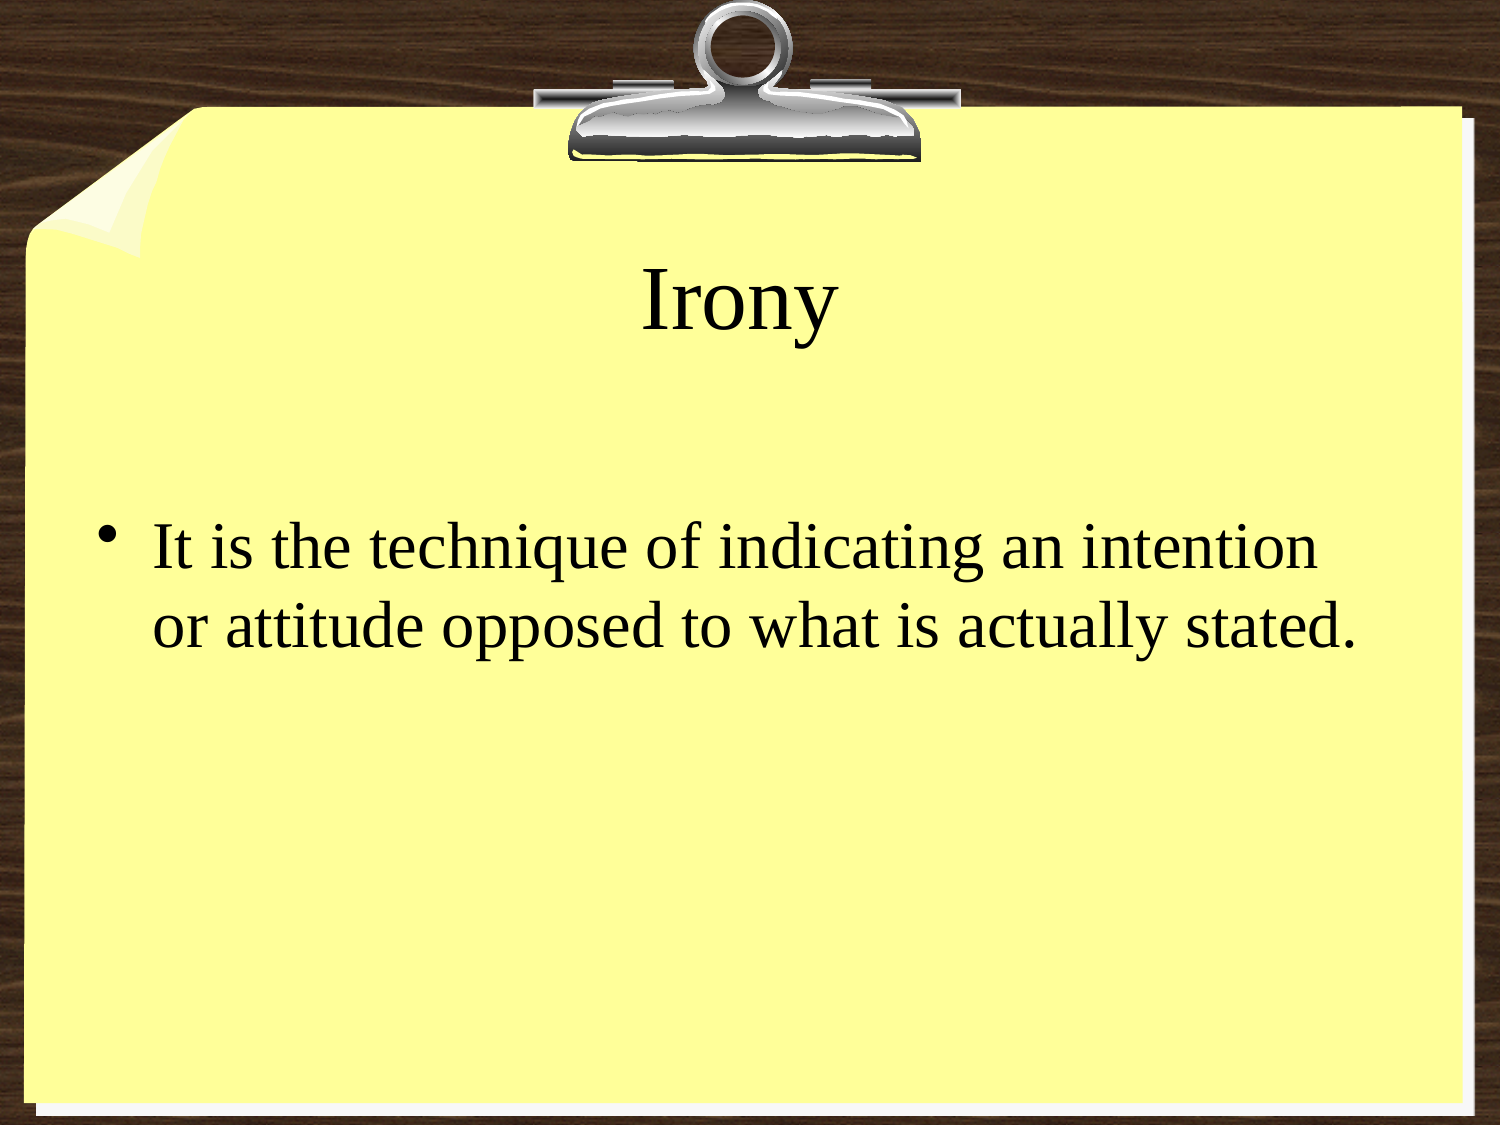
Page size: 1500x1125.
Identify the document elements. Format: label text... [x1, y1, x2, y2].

list It is the technique of indicating an intention or attitude opposed to what is actually stated. [80, 400, 1405, 976]
picture [0, 0, 1500, 1125]
picture [710, 15, 775, 78]
title Irony [77, 199, 1403, 388]
